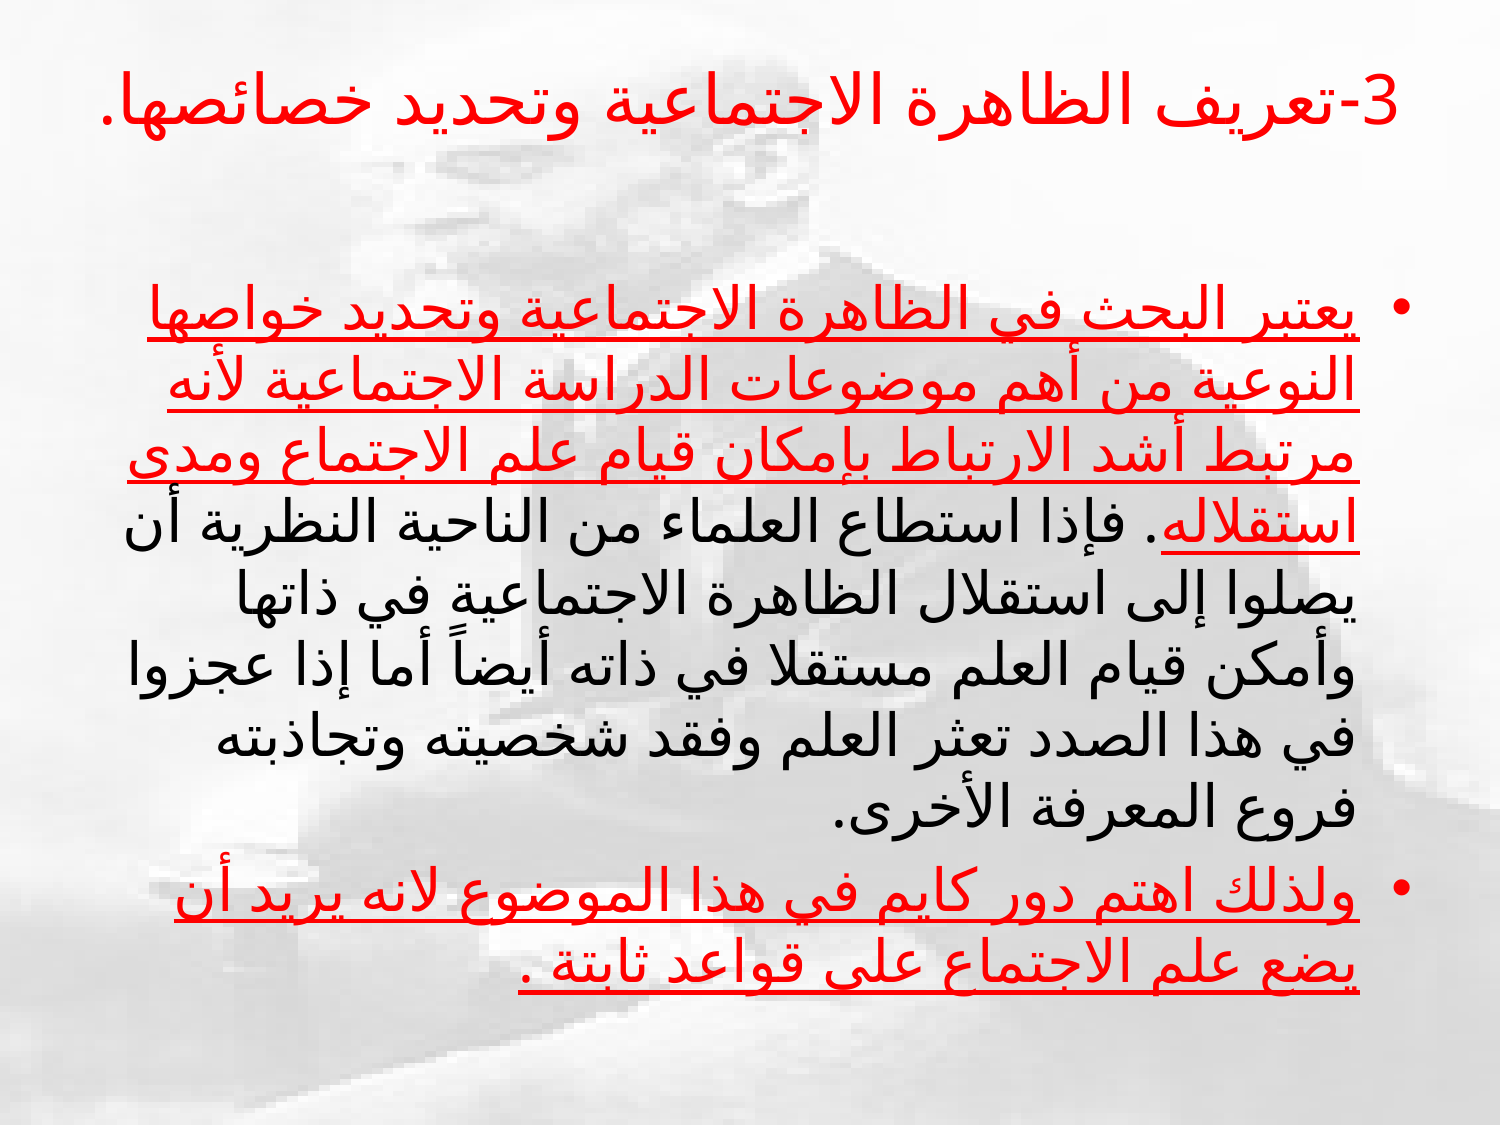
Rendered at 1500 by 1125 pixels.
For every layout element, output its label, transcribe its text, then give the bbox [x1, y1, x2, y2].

list يعتبر البحث في الظاهرة الاجتماعية وتحديد خواصها النوعية من أهم موضوعات الدراسة الاجتماعية لأنه مرتبط أشد الارتباط بإمكان قيام علم الاجتماع ومدى استقلاله. فإذا استطاع العلماء من الناحية النظرية أن يصلوا إلى استقلال الظاهرة الاجتماعية في ذاتها وأمكن قيام العلم مستقلا في ذاته أيضاً أما إذا عجزوا في هذا الصدد تعثر العلم وفقد شخصيته وتجاذبته فروع المعرفة الأخرى. ولذلك اهتم دور كايم في هذا الموضوع لانه يريد أن يضع علم الاجتماع على قواعد ثابتة . [75, 262, 1425, 1005]
title 3-تعريف الظاهرة الاجتماعية وتحديد خصائصها. [75, 45, 1425, 233]
